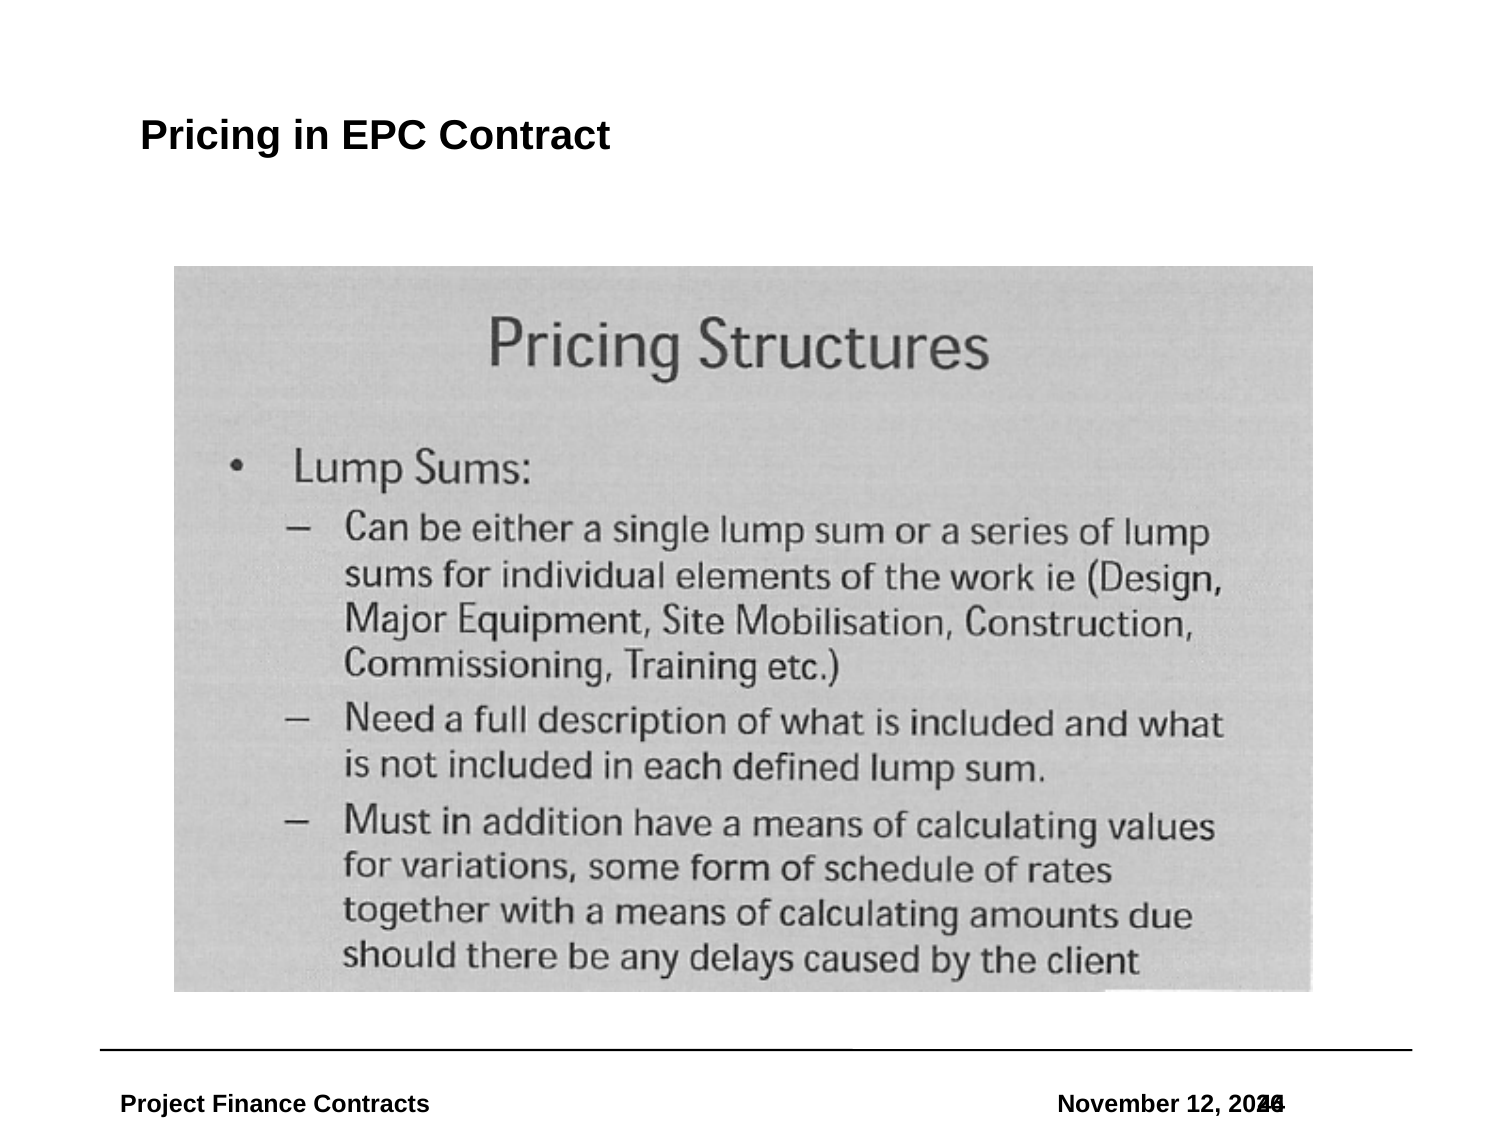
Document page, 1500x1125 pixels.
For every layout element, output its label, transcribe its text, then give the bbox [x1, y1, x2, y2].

title Pricing in EPC Contract [124, 99, 1288, 226]
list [174, 265, 1313, 993]
